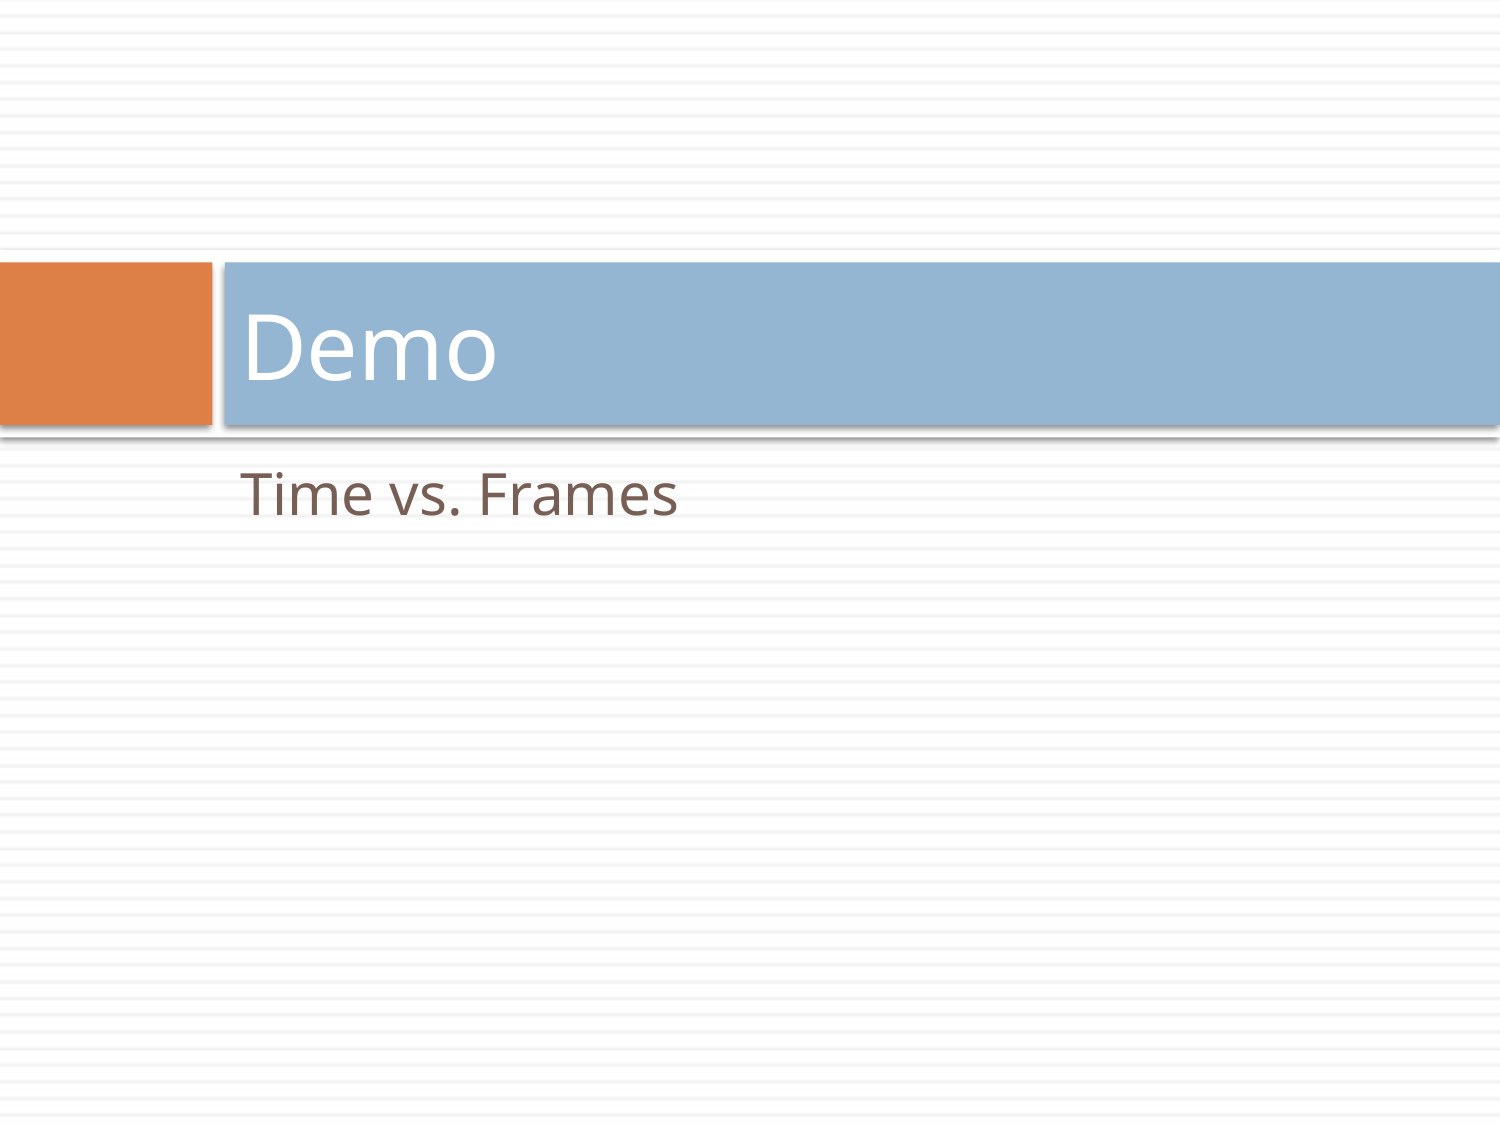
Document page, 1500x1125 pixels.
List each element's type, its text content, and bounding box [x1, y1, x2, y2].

title Demo [224, 262, 1476, 426]
list Time vs. Frames [224, 449, 1394, 725]
